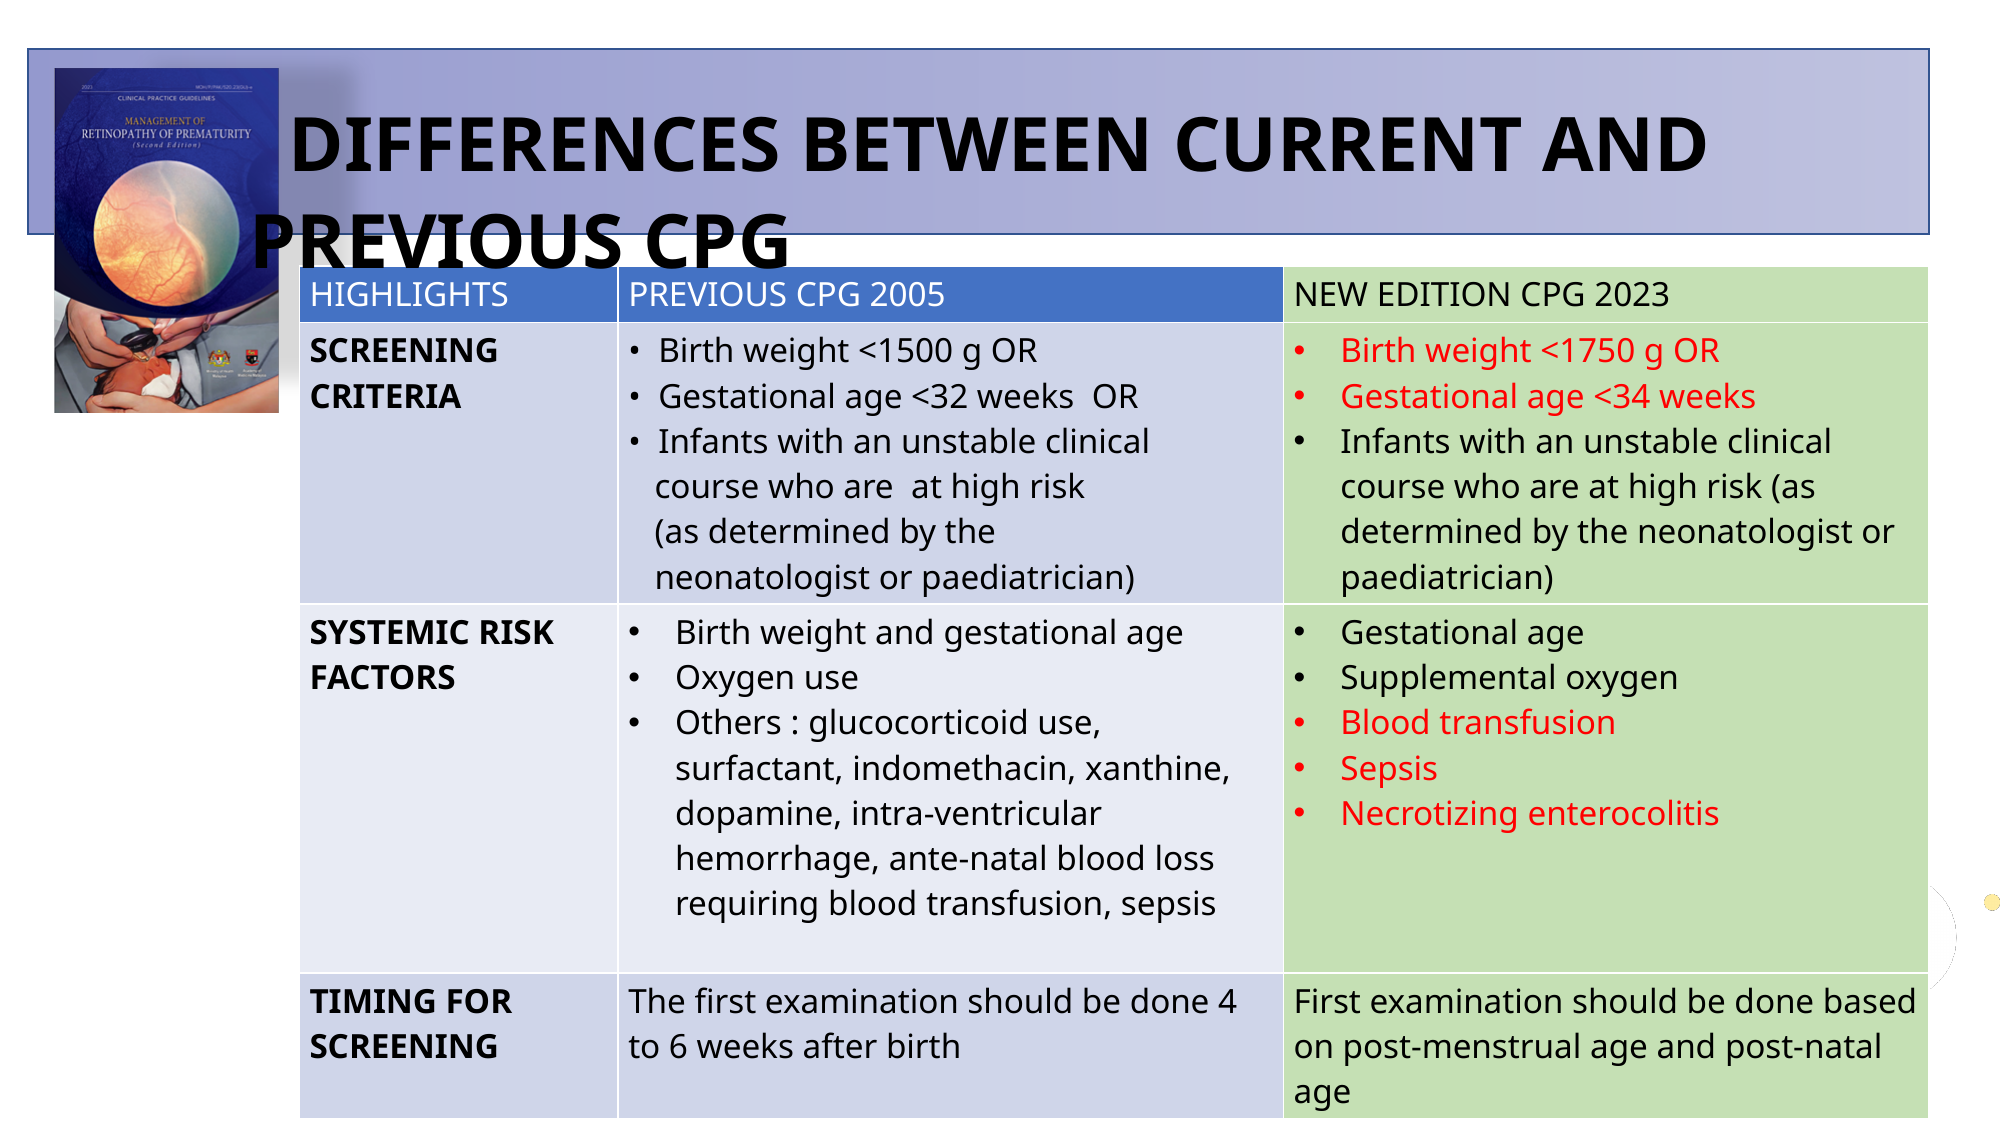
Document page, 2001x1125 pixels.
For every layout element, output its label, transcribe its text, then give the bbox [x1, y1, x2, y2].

table_cell First examination should be done based on post-menstrual age and post-natal age [1284, 974, 1928, 1118]
text_box [27, 48, 54, 235]
table_cell Birth weight and gestational age Oxygen use Others : glucocorticoid use, surfactant, indomethacin, xanthine, dopamine, intra-ventricular hemorrhage, ante-natal blood loss requiring blood transfusion, sepsis [619, 605, 1283, 972]
table_header NEW EDITION CPG 2023 [1284, 284, 1928, 322]
table_cell • Birth weight <1500 g OR • Gestational age <32 weeks OR • Infants with an unstable clinical course who are at high risk (as determined by the neonatologist or paediatrician) [619, 323, 1283, 603]
slide_number 7 [1412, 1042, 1863, 1103]
text_box DIFFERENCES BETWEEN CURRENT AND PREVIOUS CPG [386, 89, 1972, 284]
table_cell TIMING FOR SCREENING [300, 974, 617, 1118]
table_header HIGHLIGHTS [386, 284, 617, 322]
text_box [1930, 851, 2000, 1055]
footer Clinical Practice Guidelines Management of Retinopathy of Prematurity (Second Edition) [662, 1042, 1338, 1103]
table_cell SCREENING CRITERIA [300, 323, 617, 603]
table_cell SYSTEMIC RISK FACTORS [300, 605, 617, 972]
table_cell Birth weight <1750 g OR Gestational age <34 weeks Infants with an unstable clinical course who are at high risk (as determined by the neonatologist or paediatrician) [1284, 323, 1928, 603]
table_cell Gestational age Supplemental oxygen Blood transfusion Sepsis Necrotizing enterocolitis [1284, 605, 1928, 972]
text_box [386, 48, 1930, 89]
table_header PREVIOUS CPG 2005 [619, 284, 1283, 322]
table_cell The first examination should be done 4 to 6 weeks after birth [619, 974, 1283, 1118]
picture [54, 37, 386, 413]
